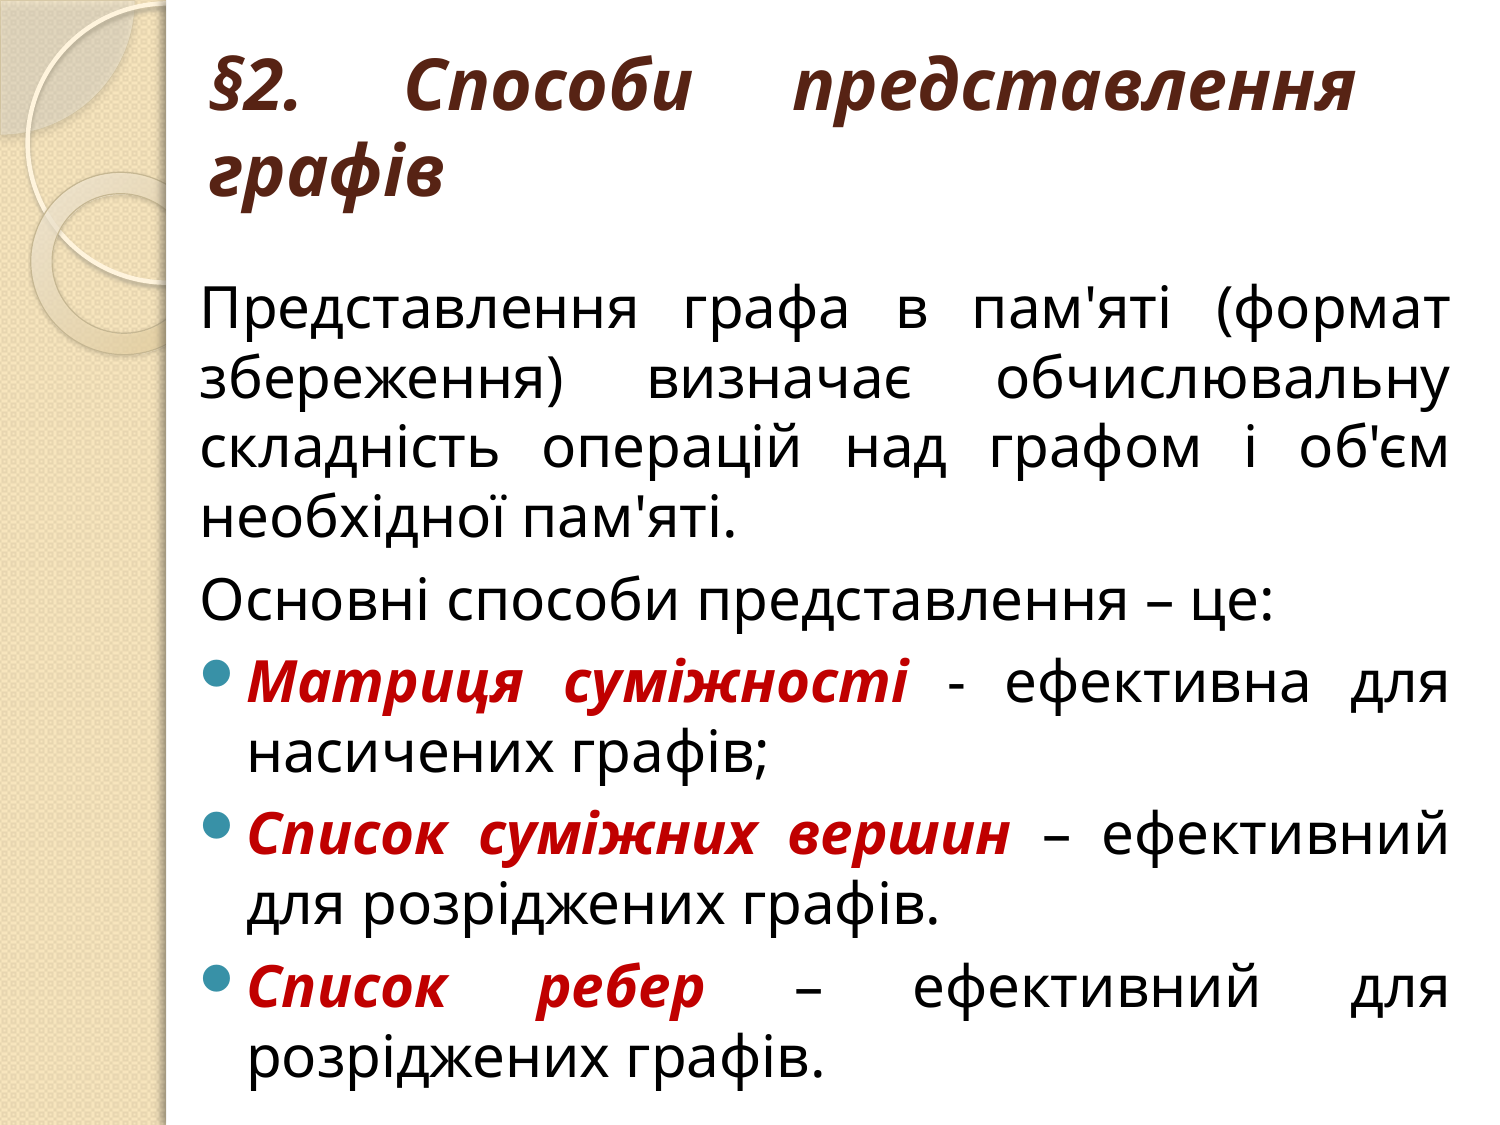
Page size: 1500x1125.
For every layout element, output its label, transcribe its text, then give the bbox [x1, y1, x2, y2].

list Представлення графа в пам'яті (формат збереження) визначає обчислювальну складність операцій над графом і об'єм необхідної пам'яті. Основні способи представлення – це: Матриця суміжності - ефективна для насичених графів; Список суміжних вершин – ефективний для розріджених графів. Список ребер – ефективний для розріджених графів. [171, 262, 1466, 1125]
title §2. Способи представлення графів [194, 30, 1471, 219]
